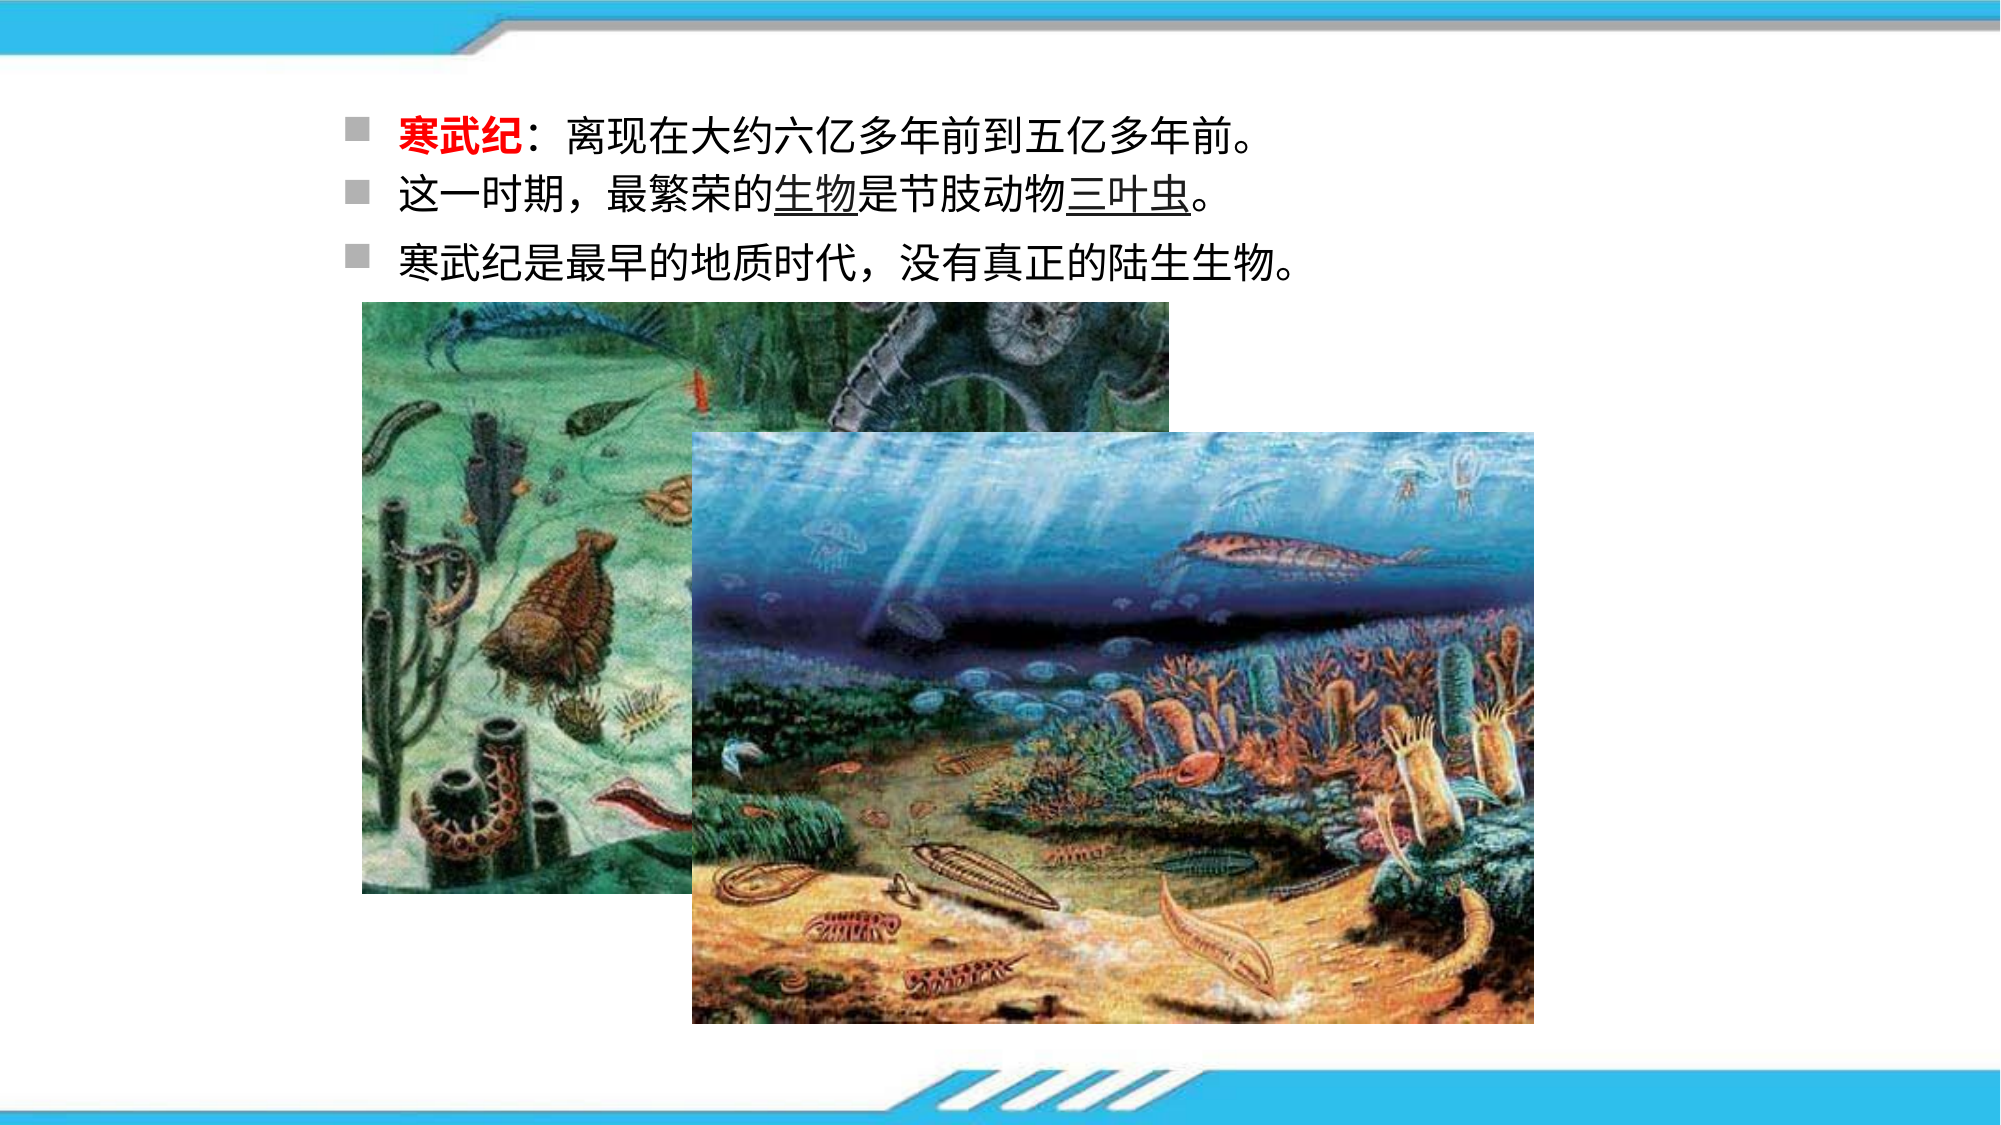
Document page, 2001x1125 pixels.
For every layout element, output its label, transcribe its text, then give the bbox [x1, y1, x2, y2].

list 寒武纪：离现在大约六亿多年前到五亿多年前。 这一时期，最繁荣的生物是节肢动物三叶虫。 寒武纪是最早的地质时代，没有真正的陆生生物。 [326, 101, 1674, 985]
picture [0, 0, 2001, 1125]
